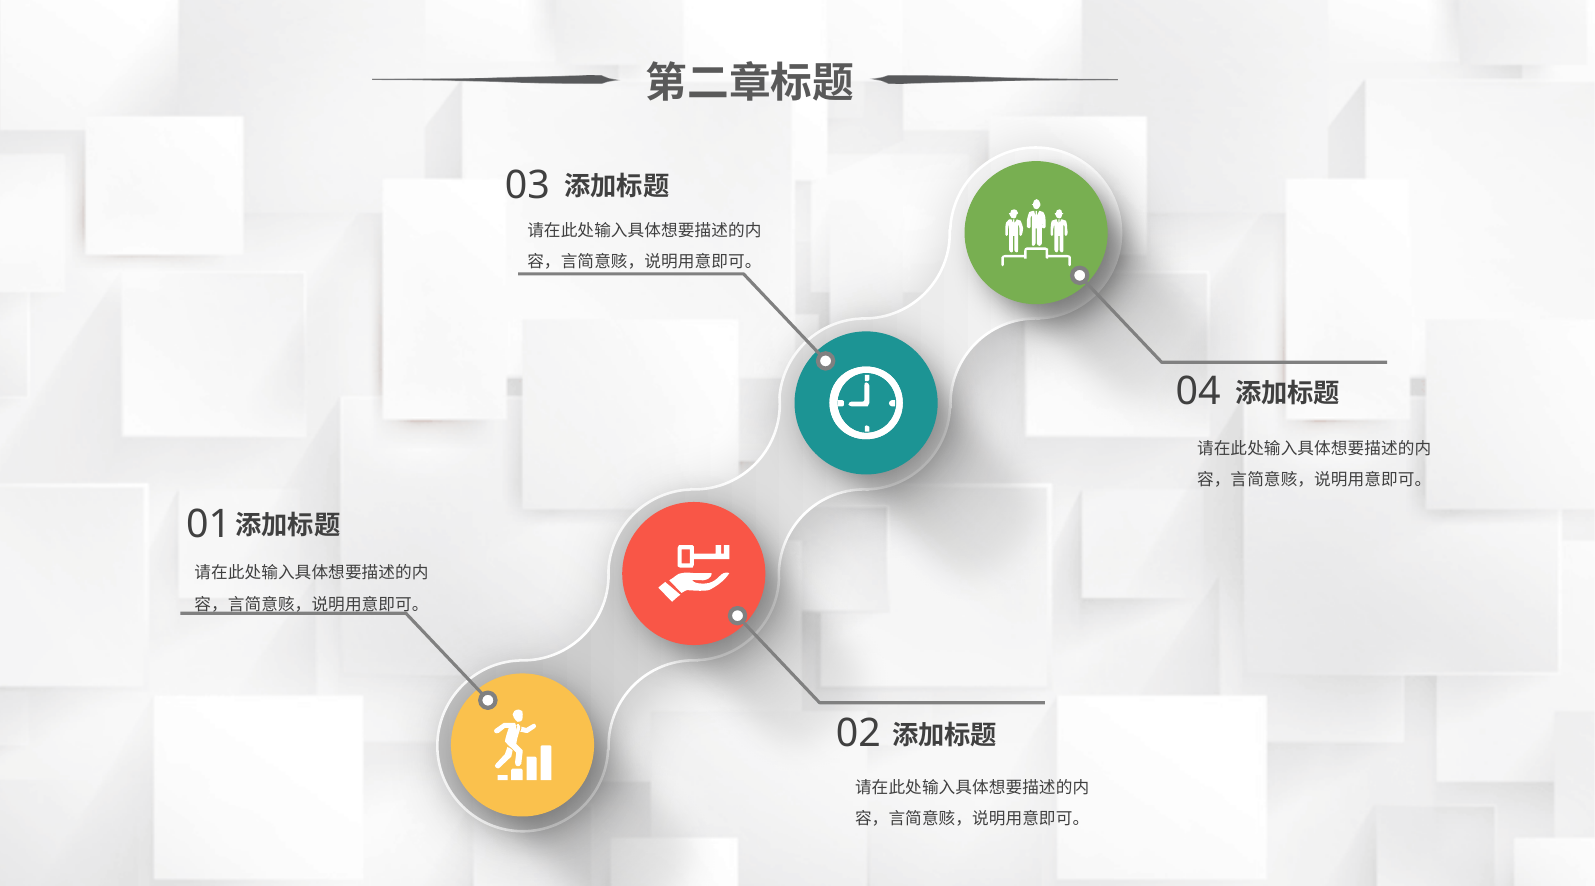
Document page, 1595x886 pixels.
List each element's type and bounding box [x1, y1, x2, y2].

text_box [450, 643, 687, 886]
text_box [964, 128, 1203, 461]
text_box [171, 490, 471, 619]
picture [0, 0, 1595, 886]
text_box [820, 699, 1131, 833]
text_box [794, 302, 1033, 606]
text_box [180, 612, 496, 708]
text_box [490, 151, 804, 277]
text_box [729, 607, 1046, 703]
text_box [621, 470, 858, 804]
text_box [1160, 357, 1473, 494]
text_box [1071, 267, 1388, 363]
text_box [517, 273, 834, 369]
